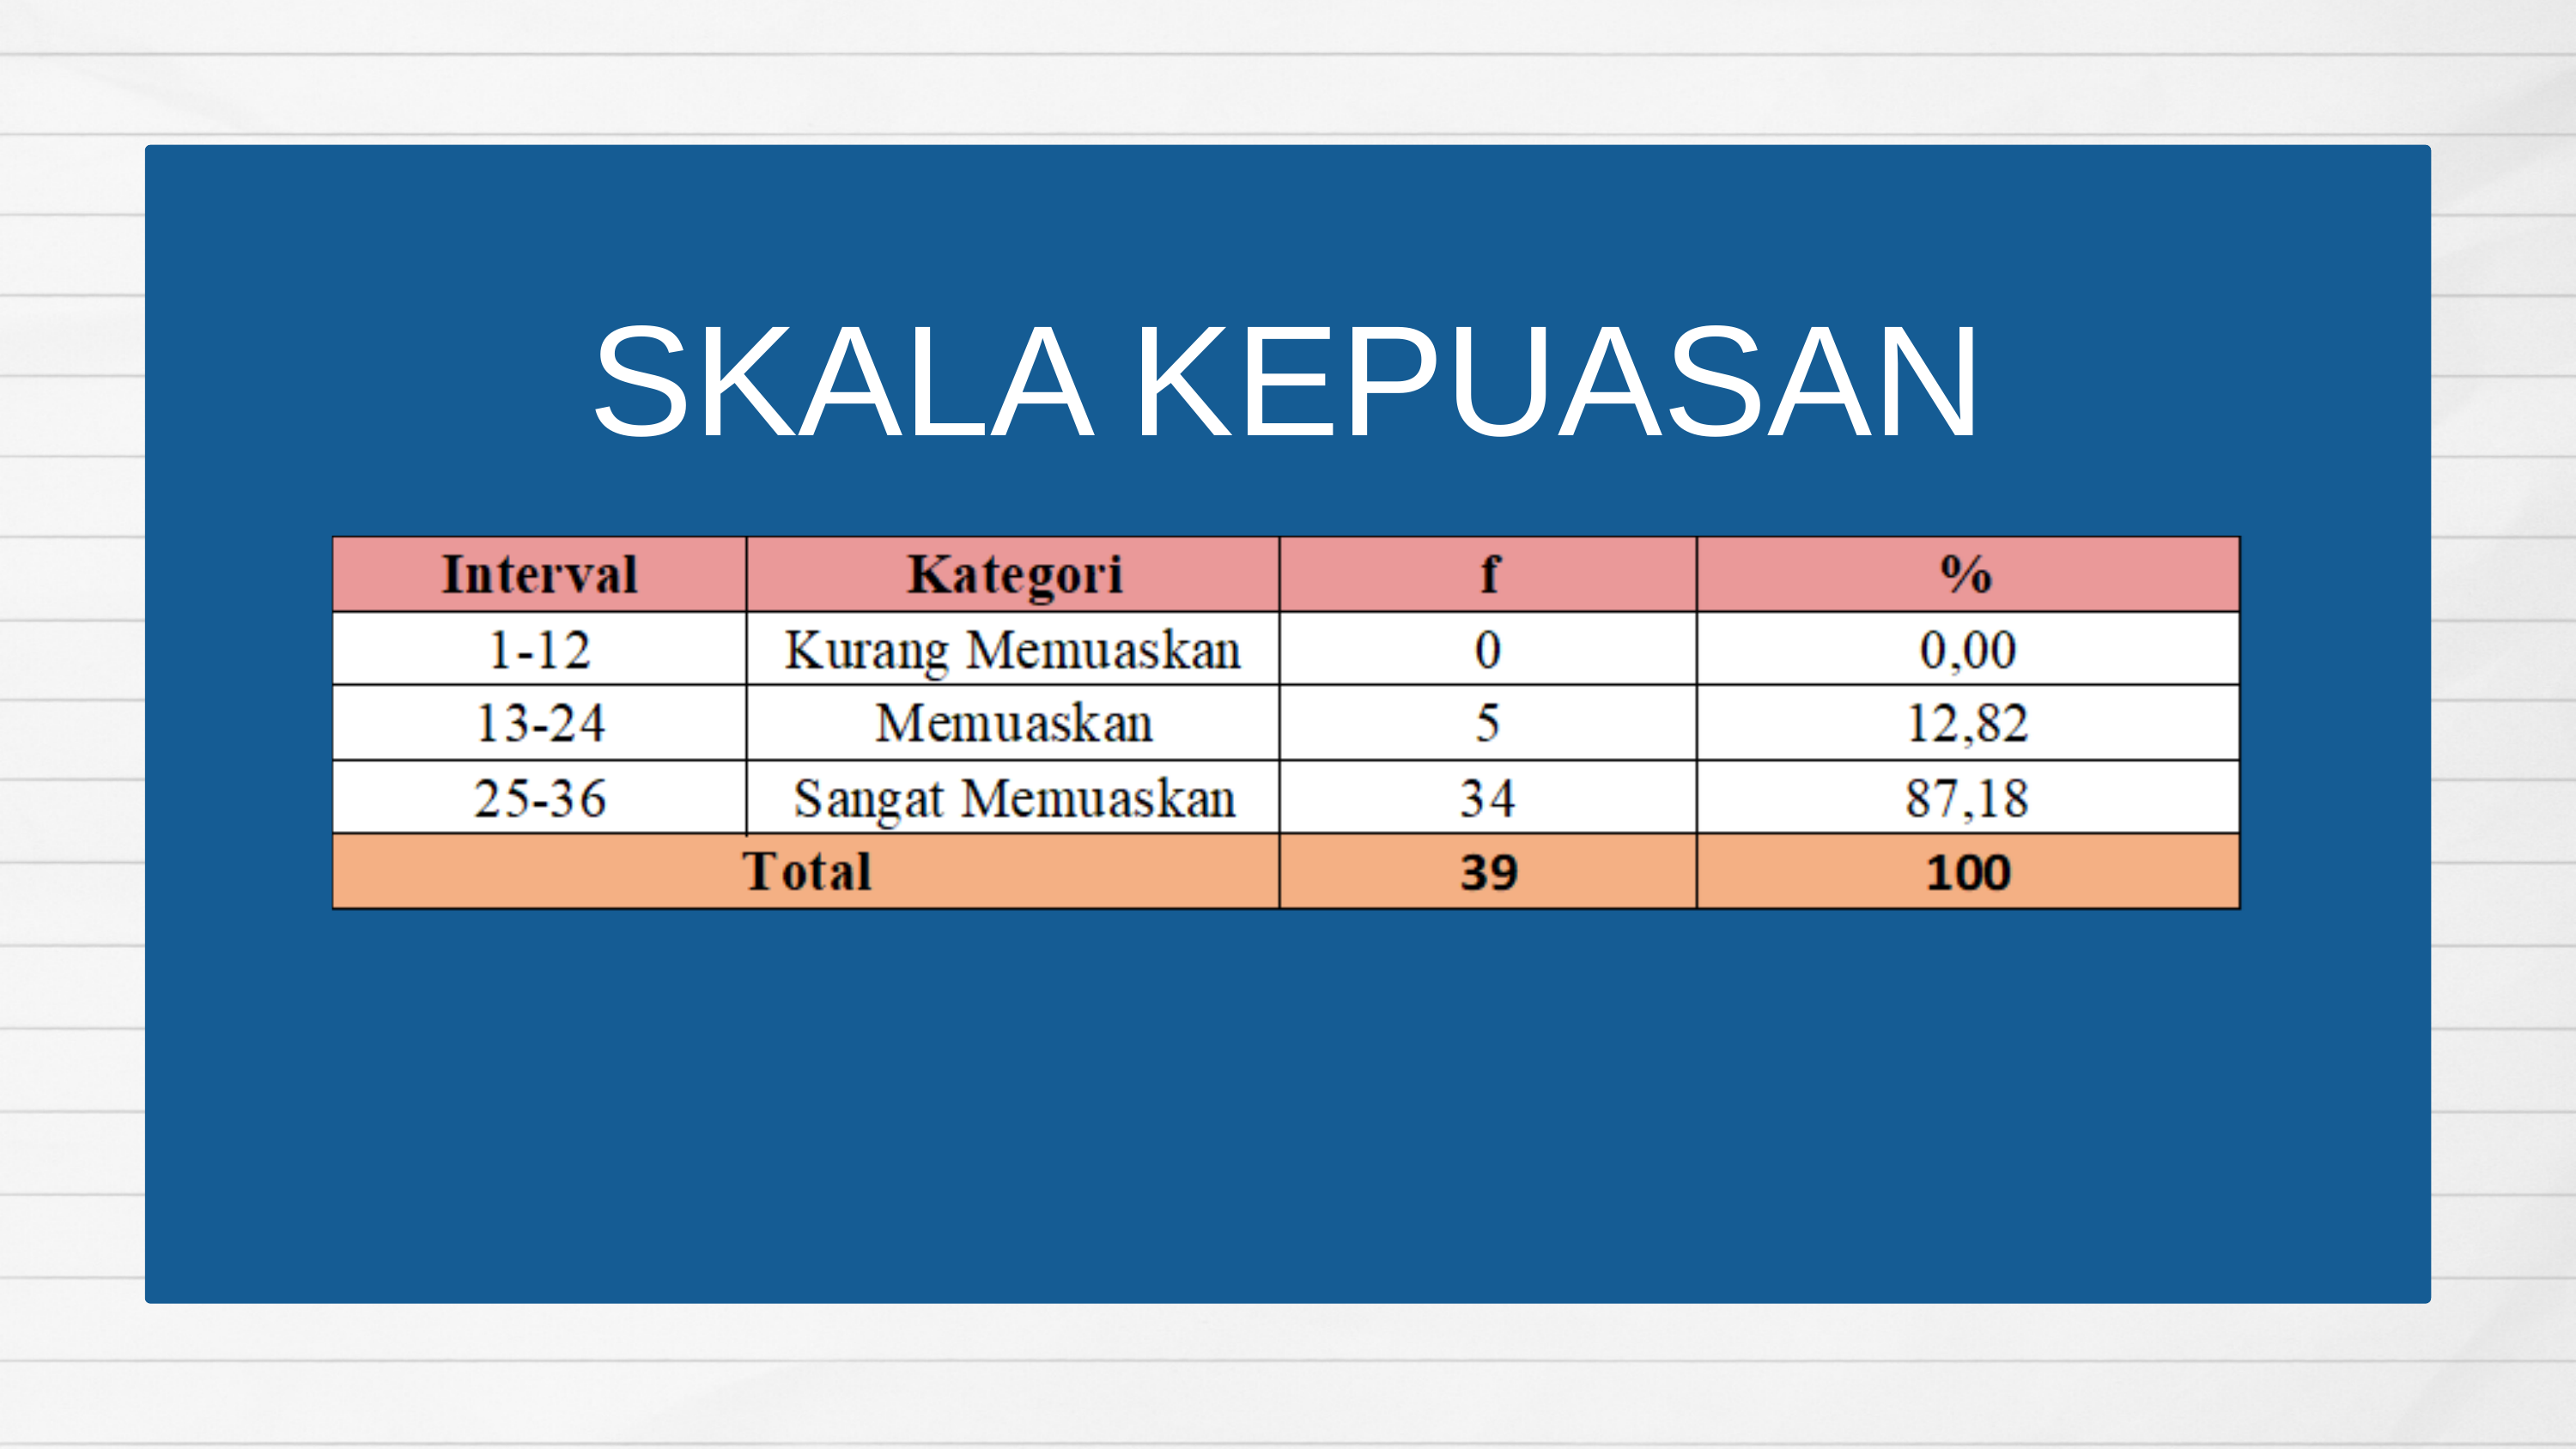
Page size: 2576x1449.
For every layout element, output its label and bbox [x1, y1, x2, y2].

text_box [0, 0, 2576, 1449]
text_box [144, 124, 2432, 1304]
